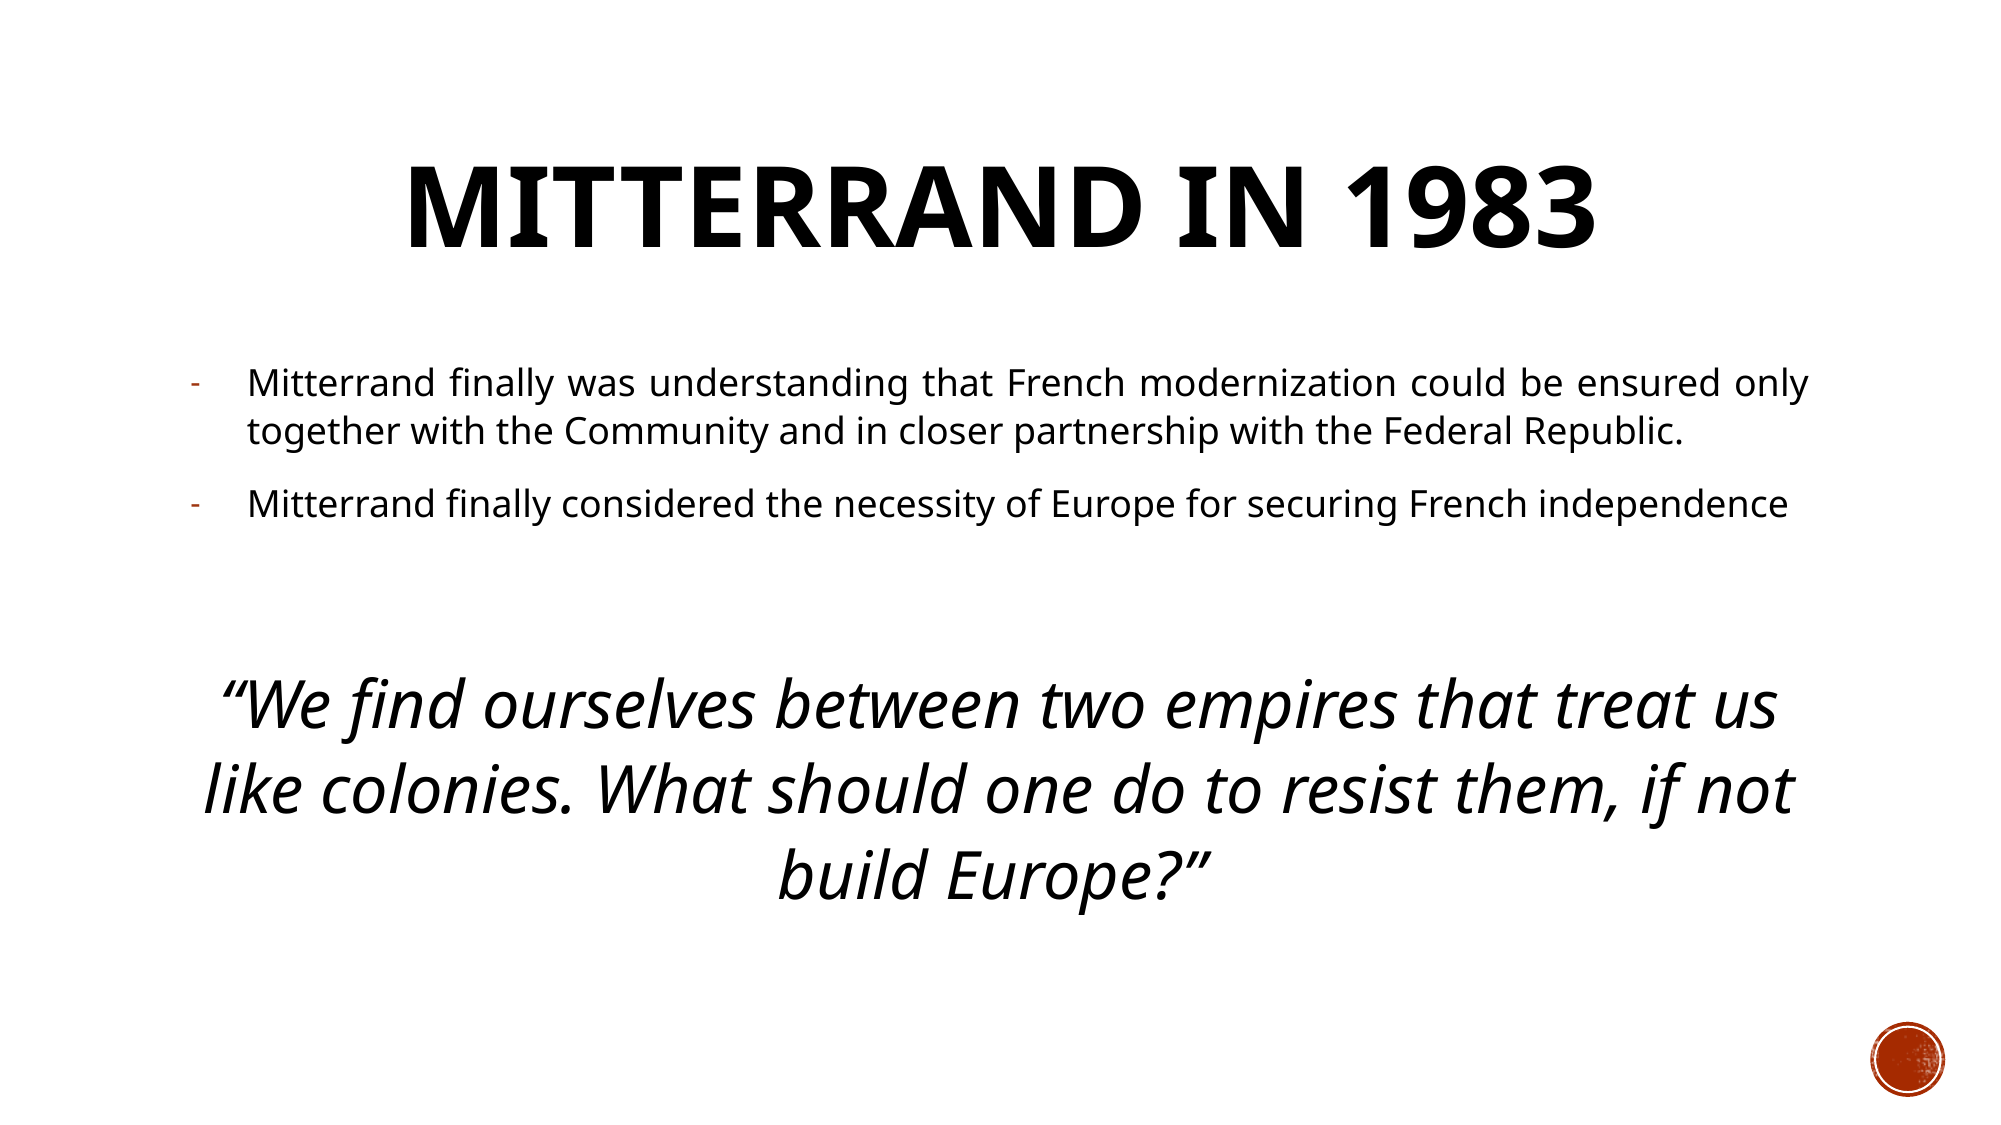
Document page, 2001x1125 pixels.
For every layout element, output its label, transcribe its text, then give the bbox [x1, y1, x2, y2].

title MITTERRAND IN 1983 [175, 79, 1826, 344]
list Mitterrand finally was understanding that French modernization could be ensured only together with the Community and in closer partnership with the Federal Republic. Mitterrand finally considered the necessity of Europe for securing French independence “We find ourselves between two empires that treat us like colonies. What should one do to resist them, if not build Europe?” [175, 348, 1826, 1013]
